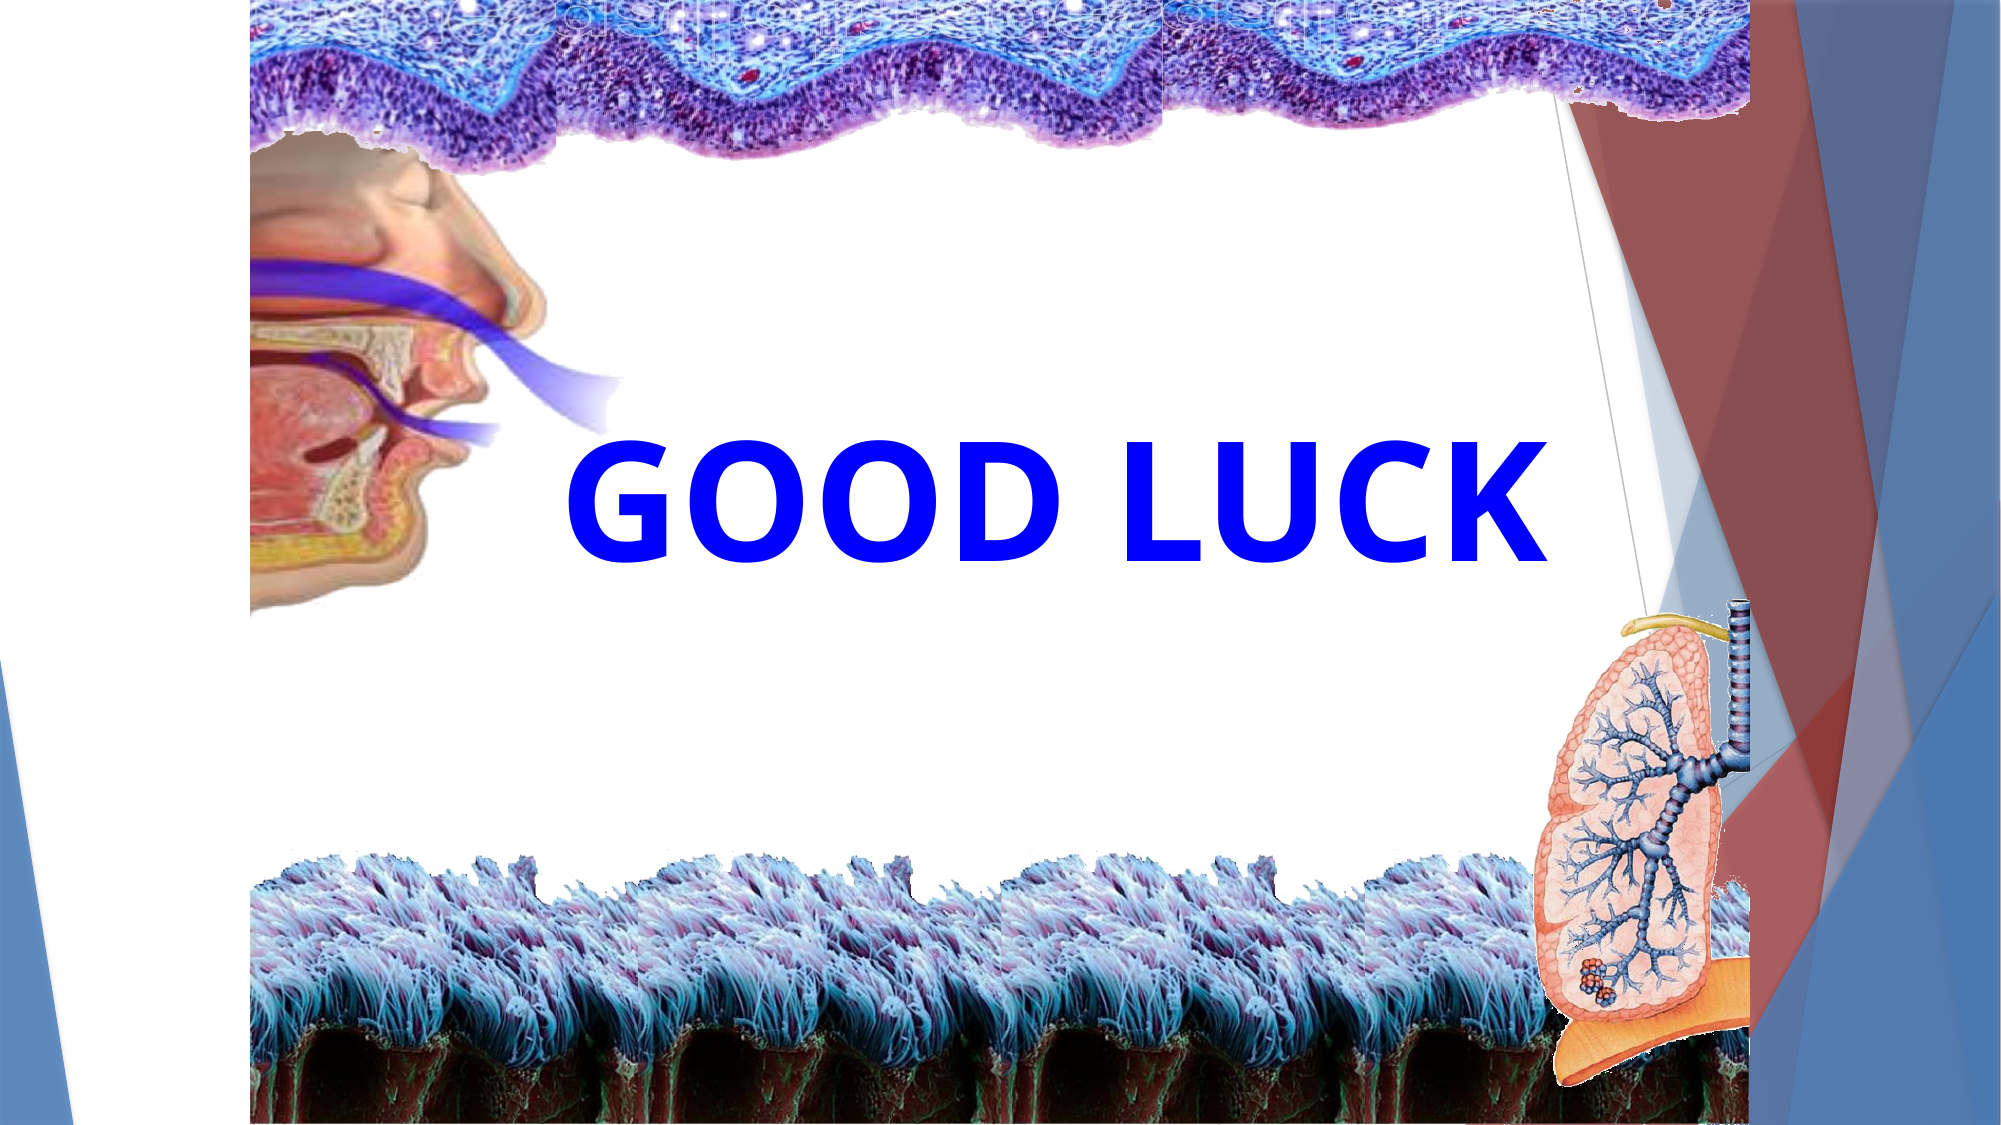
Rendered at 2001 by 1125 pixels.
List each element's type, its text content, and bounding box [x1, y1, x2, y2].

text_box GOOD LUCK [544, 387, 1564, 603]
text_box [249, 849, 1751, 1125]
picture [168, 0, 707, 669]
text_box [557, 0, 1751, 163]
picture [1524, 574, 1751, 1103]
